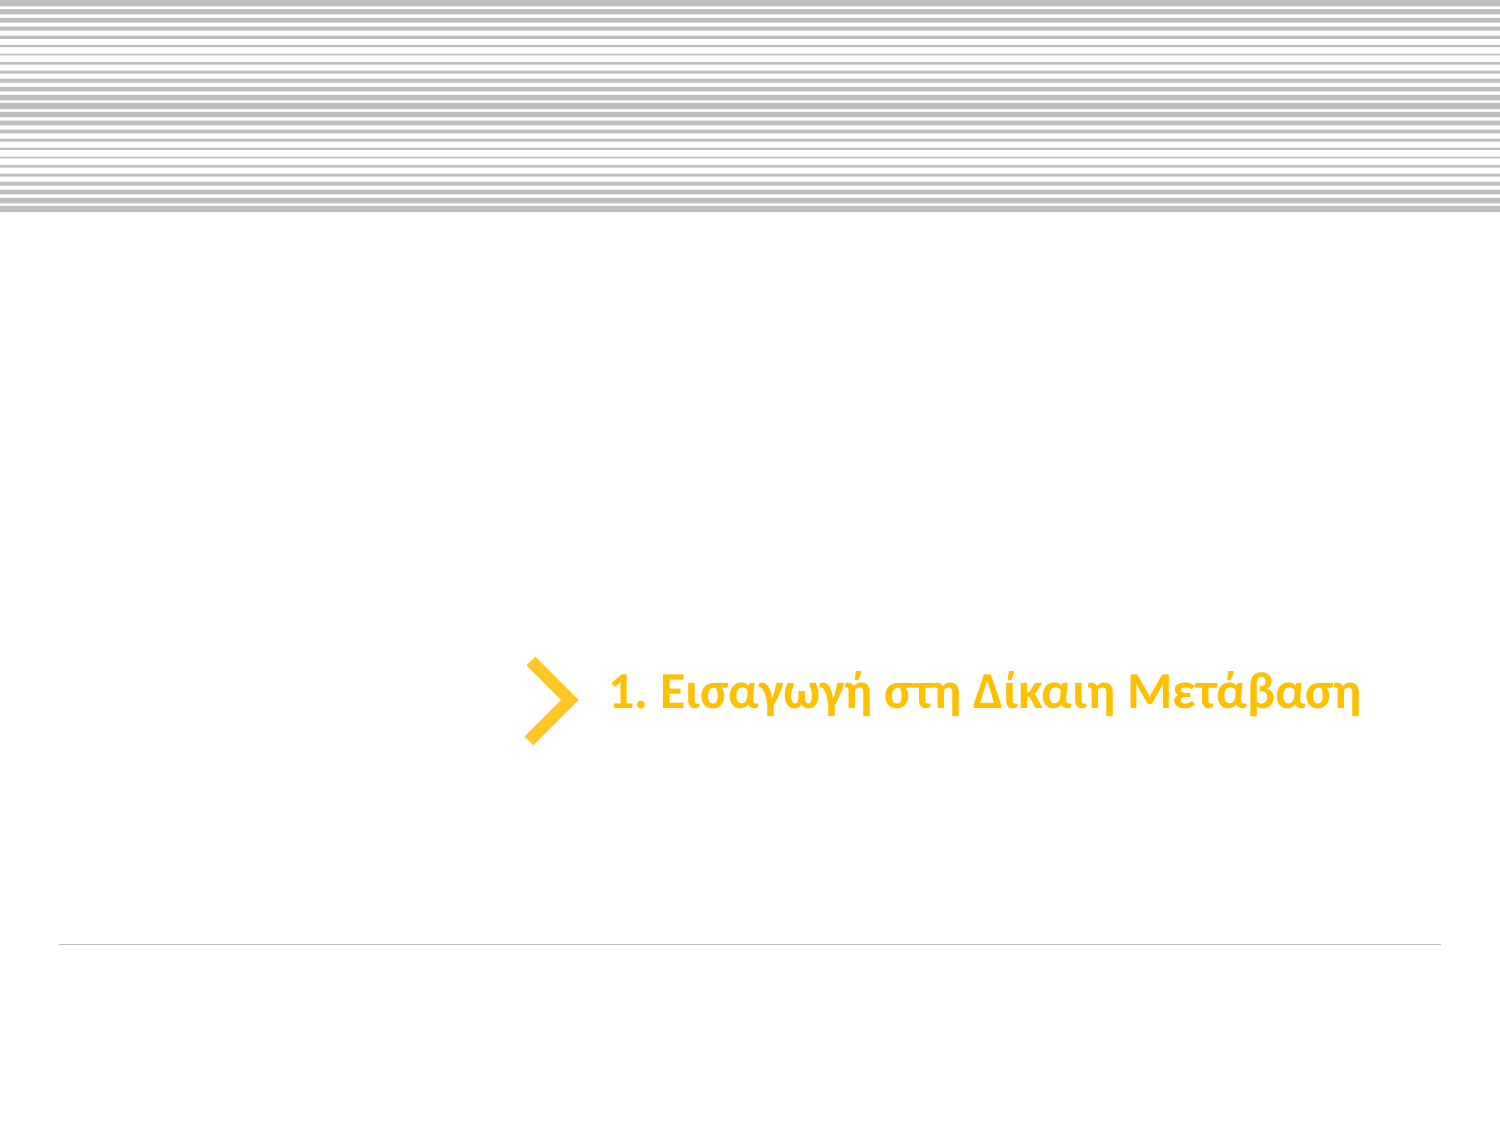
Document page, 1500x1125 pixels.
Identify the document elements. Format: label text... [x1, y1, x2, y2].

text_box [523, 655, 581, 747]
text_box 1. Εισαγωγή στη Δίκαιη Μετάβαση [608, 609, 1412, 728]
